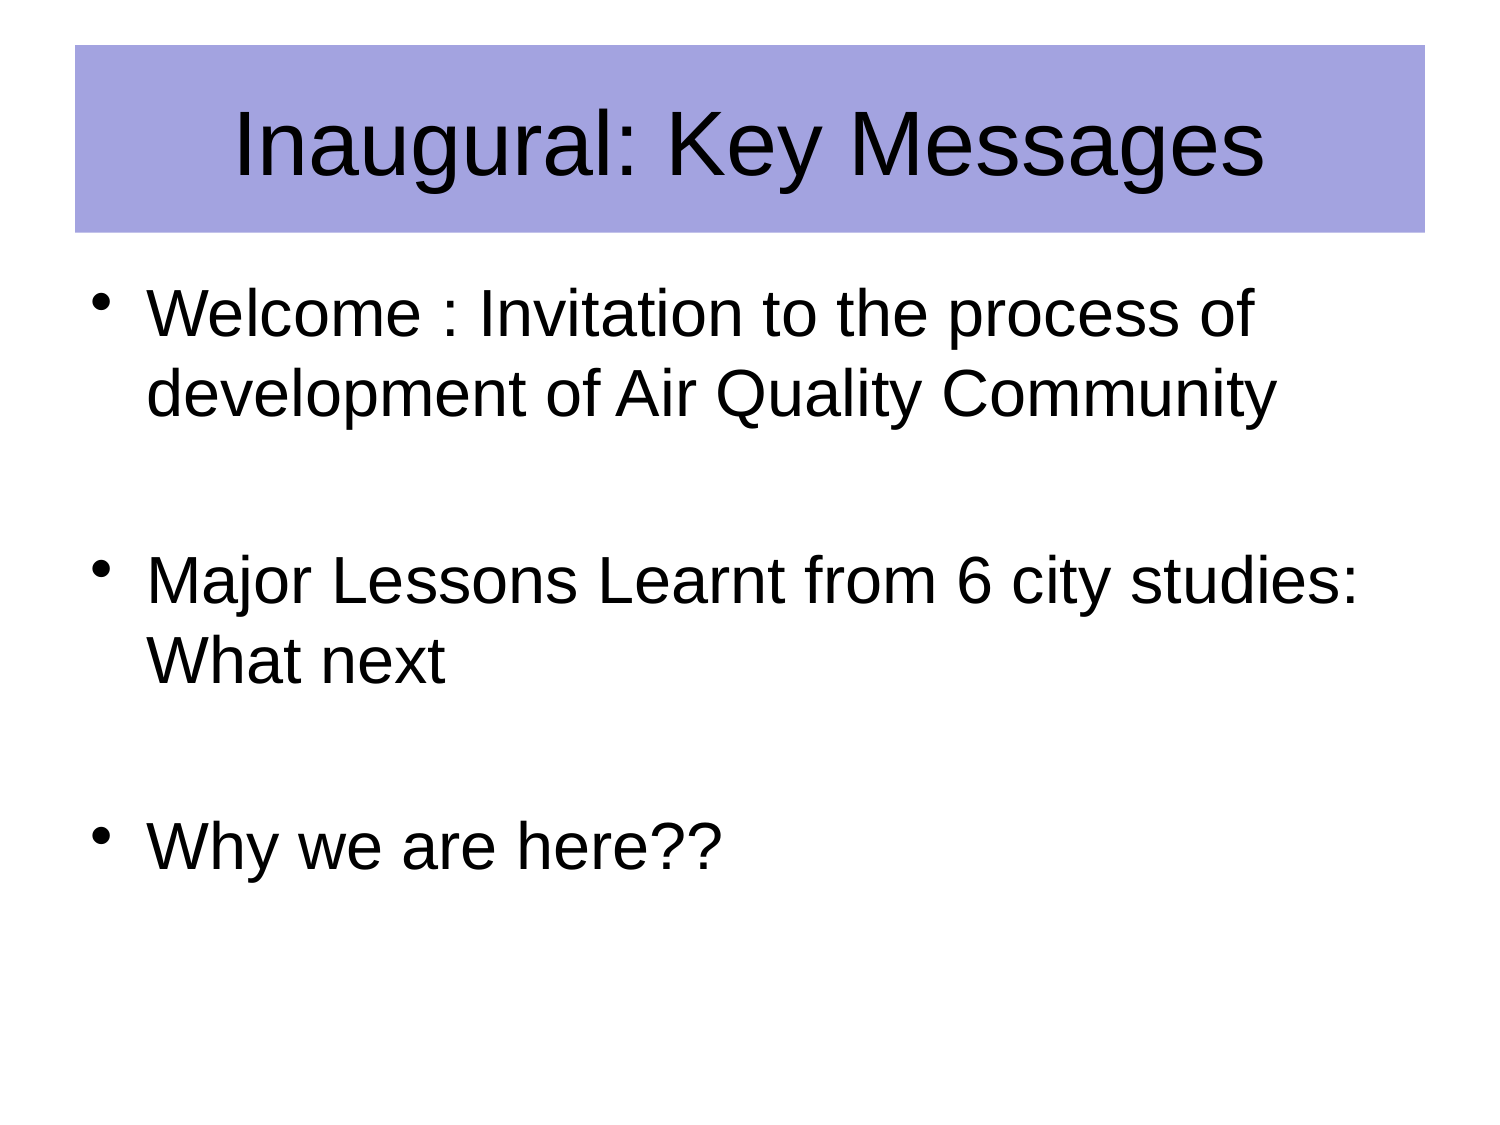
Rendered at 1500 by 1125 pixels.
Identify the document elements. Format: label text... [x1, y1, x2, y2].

title Inaugural: Key Messages [74, 44, 1426, 233]
list Welcome : Invitation to the process of development of Air Quality Community Major Lessons Learnt from 6 city studies: What next Why we are here?? [74, 262, 1426, 1006]
